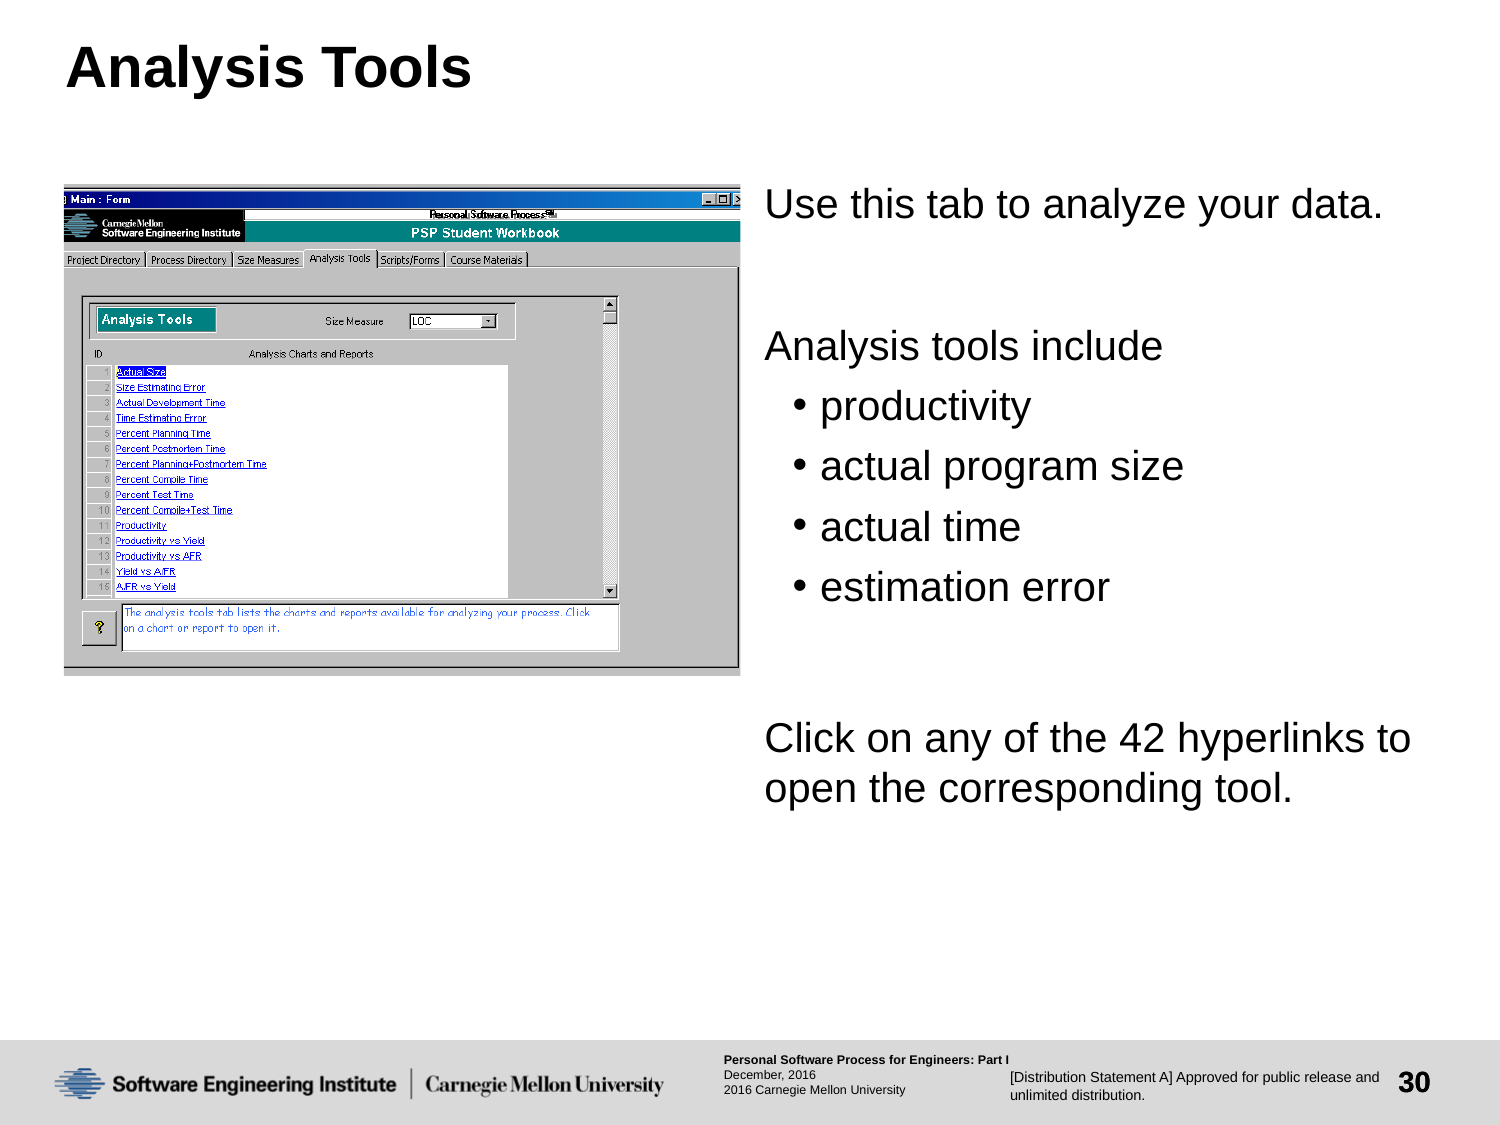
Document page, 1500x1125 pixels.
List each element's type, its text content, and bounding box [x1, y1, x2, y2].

picture [46, 1061, 673, 1104]
title Analysis Tools [65, 37, 1313, 148]
picture [63, 184, 741, 676]
list Use this tab to analyze your data. Analysis tools include productivity actual program size actual time estimation error Click on any of the 42 hyperlinks to open the corresponding tool. [764, 176, 1432, 1018]
